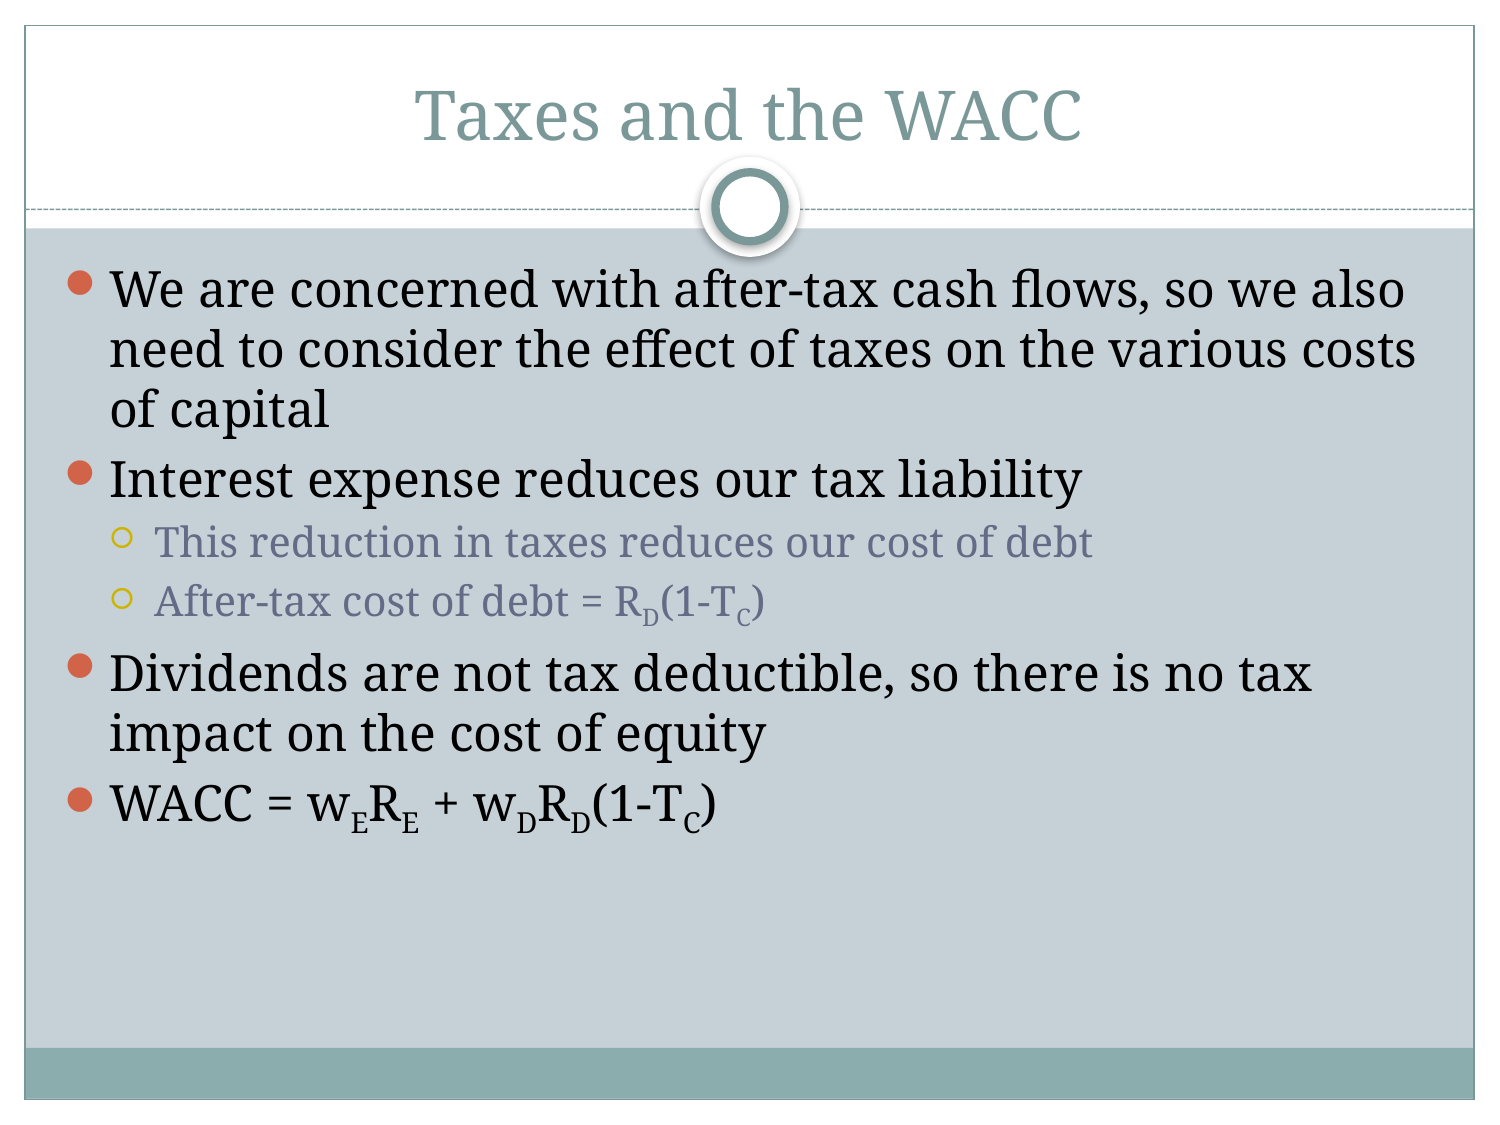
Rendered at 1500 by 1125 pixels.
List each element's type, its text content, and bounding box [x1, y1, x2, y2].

list We are concerned with after-tax cash flows, so we also need to consider the effect of taxes on the various costs of capital Interest expense reduces our tax liability This reduction in taxes reduces our cost of debt After-tax cost of debt = RD(1-TC) Dividends are not tax deductible, so there is no tax impact on the cost of equity WACC = wERE + wDRD(1-TC) [49, 250, 1445, 1001]
title Taxes and the WACC [49, 37, 1450, 162]
